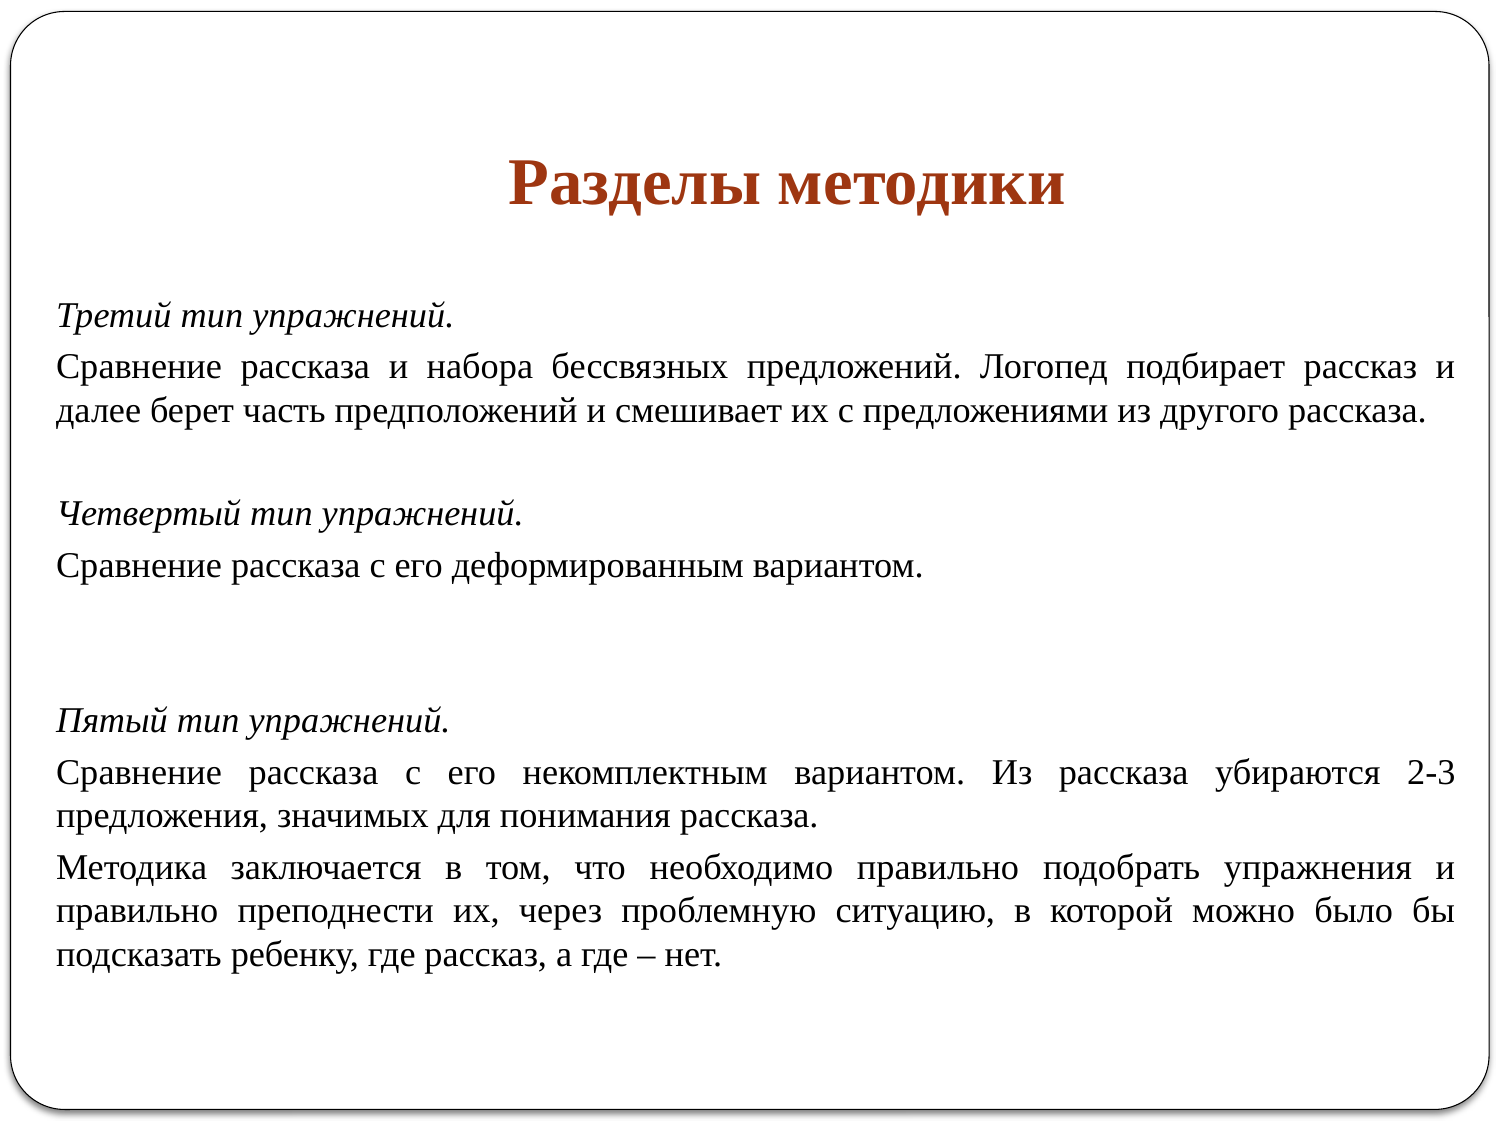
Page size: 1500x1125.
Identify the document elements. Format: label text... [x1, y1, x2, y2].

list Третий тип упражнений. Сравнение рассказа и набора бессвязных предложений. Логопед подбирает рассказ и далее берет часть предположений и смешивает их с предложениями из другого рассказа. Четвертый тип упражнений. Сравнение рассказа с его деформированным вариантом. Пятый тип упражнений. Сравнение рассказа с его некомплектным вариантом. Из рассказа убираются 2-3 предложения, значимых для понимания рассказа. Методика заключается в том, что необходимо правильно подобрать упражнения и правильно преподнести их, через проблемную ситуацию, в которой можно было бы подсказать ребенку, где рассказ, а где – нет. [41, 231, 1471, 982]
title Разделы методики [150, 45, 1425, 231]
